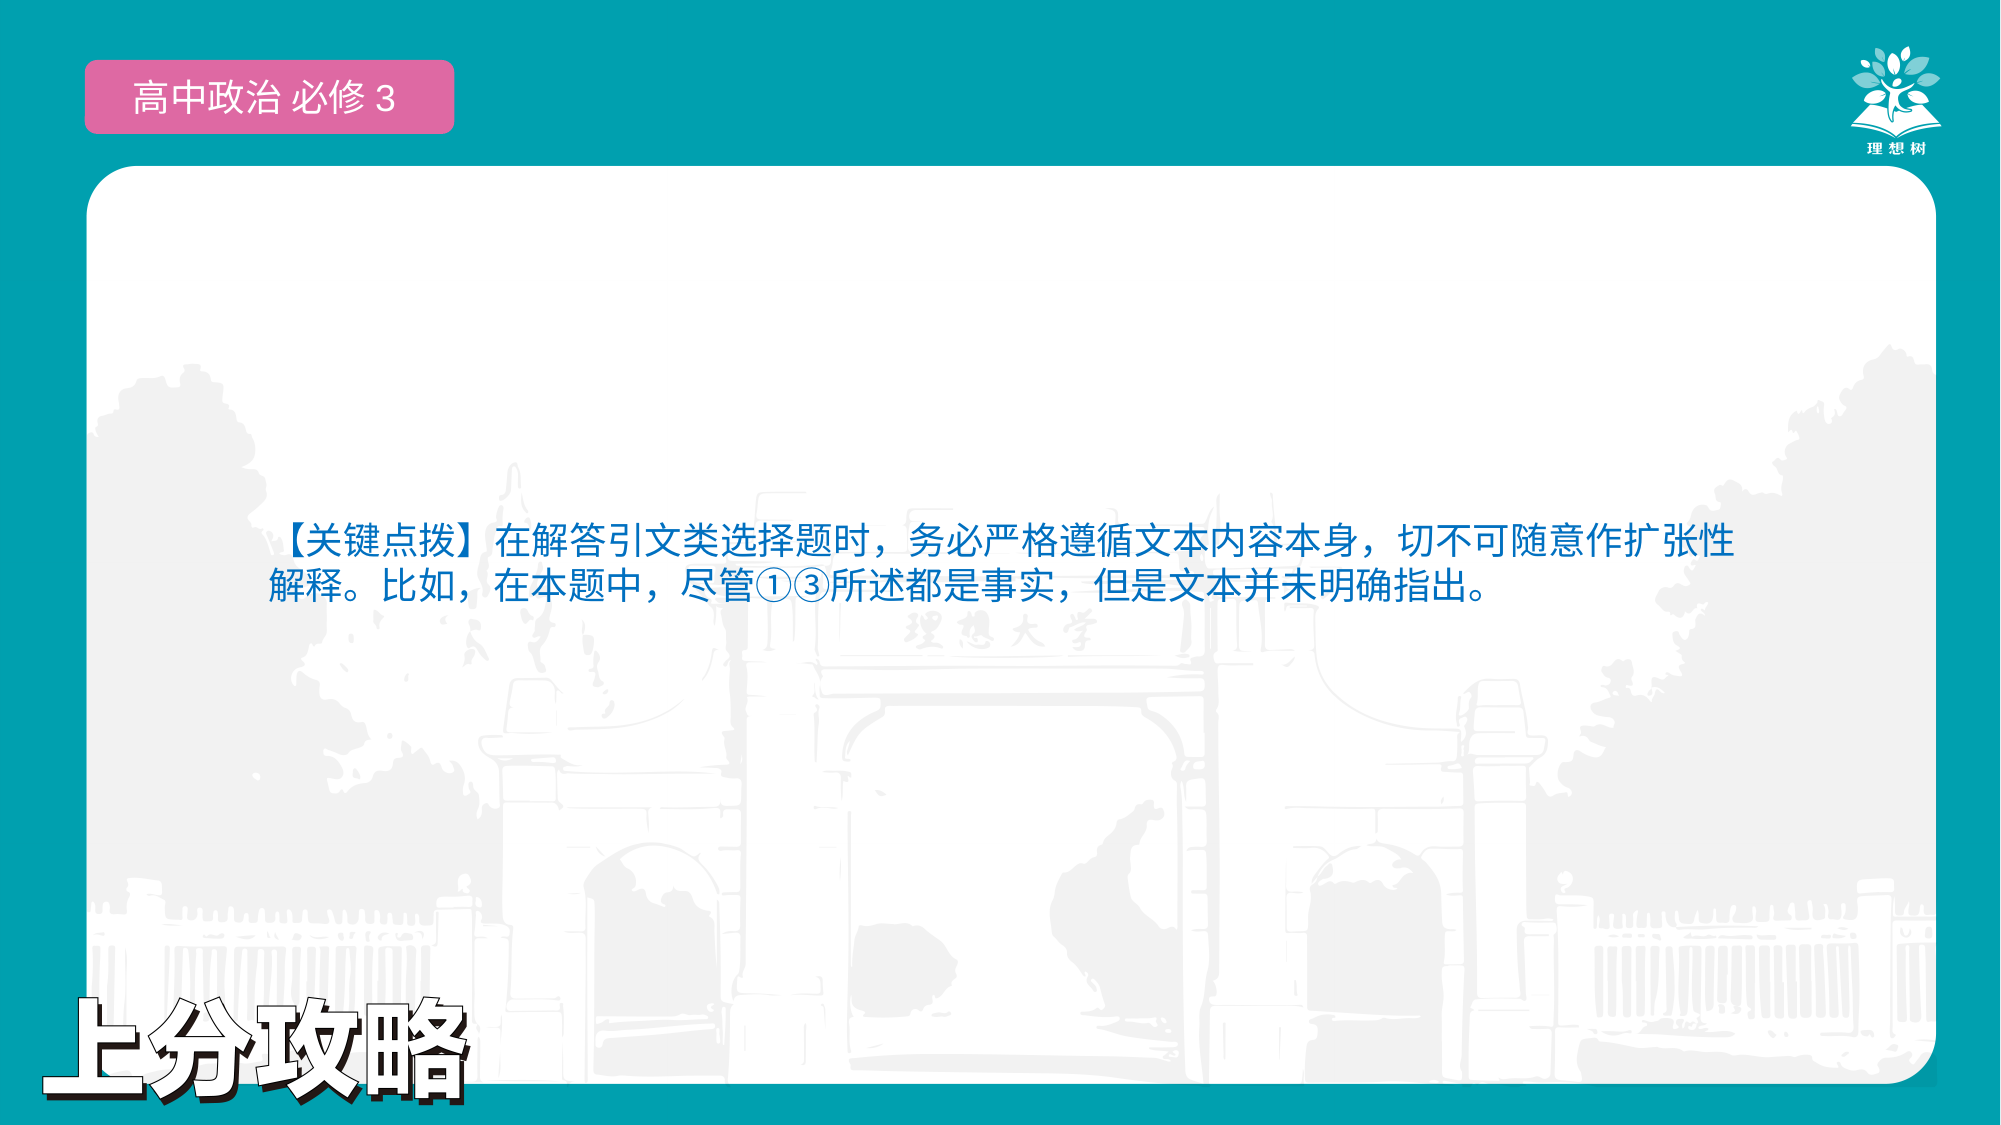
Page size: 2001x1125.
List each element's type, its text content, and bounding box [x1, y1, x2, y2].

picture [0, 0, 2001, 1125]
text_box 【关键点拨】在解答引文类选择题时，务必严格遵循文本内容本身，切不可随意作扩张性解释。比如，在本题中，尽管①③所述都是事实，但是文本并未明确指出。 [253, 509, 1751, 615]
text_box 高中政治 必修3 [83, 58, 456, 135]
